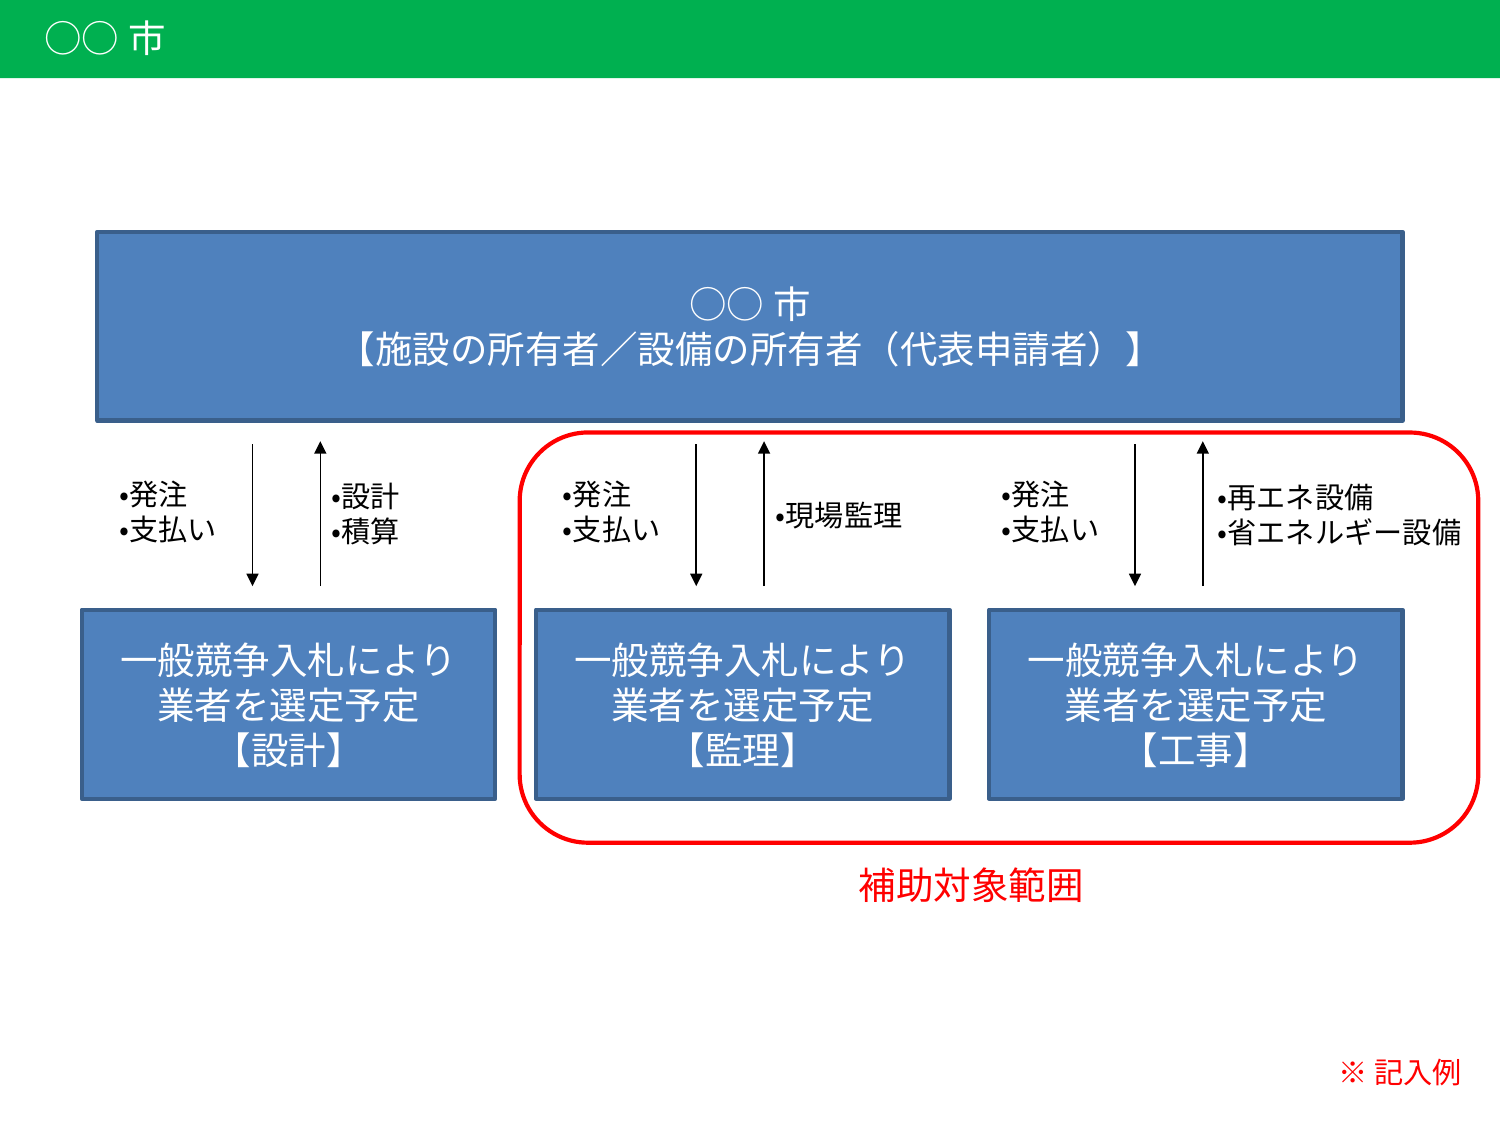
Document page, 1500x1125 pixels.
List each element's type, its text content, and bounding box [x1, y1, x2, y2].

text_box ○○市 [29, 7, 1424, 67]
text_box ・発注 ・支払い [104, 469, 243, 554]
text_box 一般競争入札により 業者を選定予定 【設計】 [80, 608, 497, 801]
text_box ※記入例 [1323, 1046, 1477, 1097]
text_box [517, 430, 1481, 845]
text_box ・設計 ・積算 [324, 470, 455, 556]
text_box 補助対象範囲 [843, 854, 1117, 915]
text_box ・再エネ設備 ・省エネルギー設備 [1475, 471, 1482, 557]
text_box ○○市 【施設の所有者／設備の所有者（代表申請者）】 [95, 230, 1405, 423]
